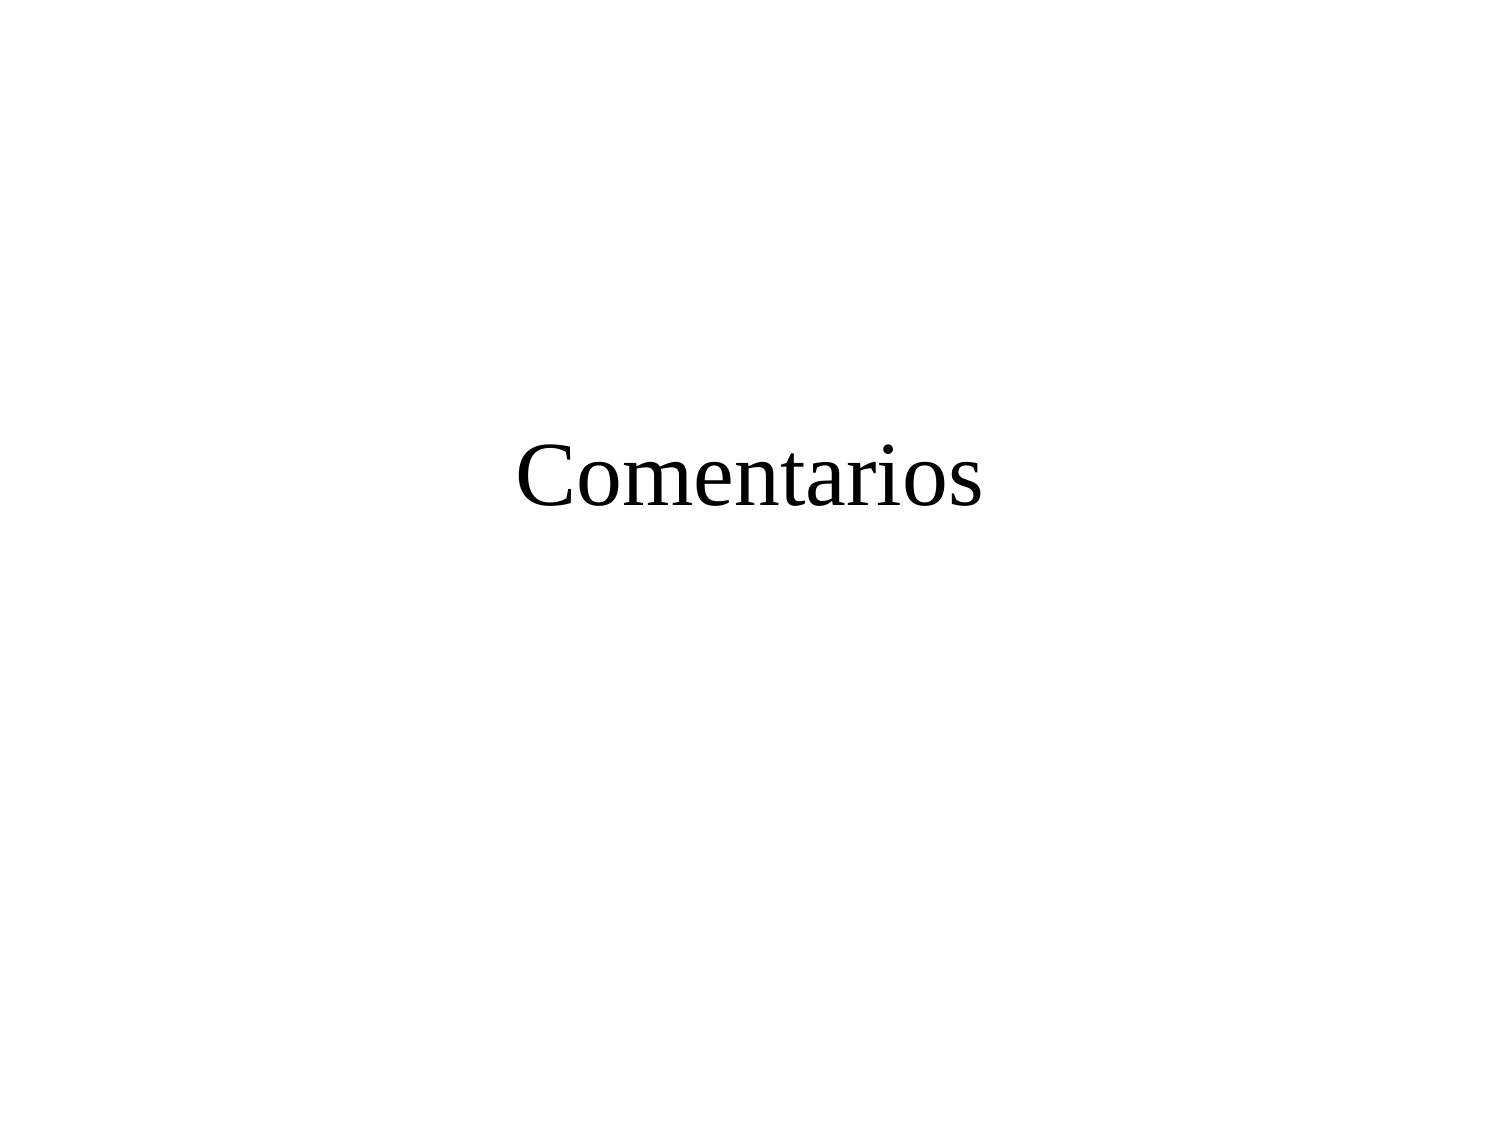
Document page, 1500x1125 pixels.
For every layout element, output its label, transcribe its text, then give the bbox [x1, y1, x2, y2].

title Comentarios [112, 374, 1388, 563]
